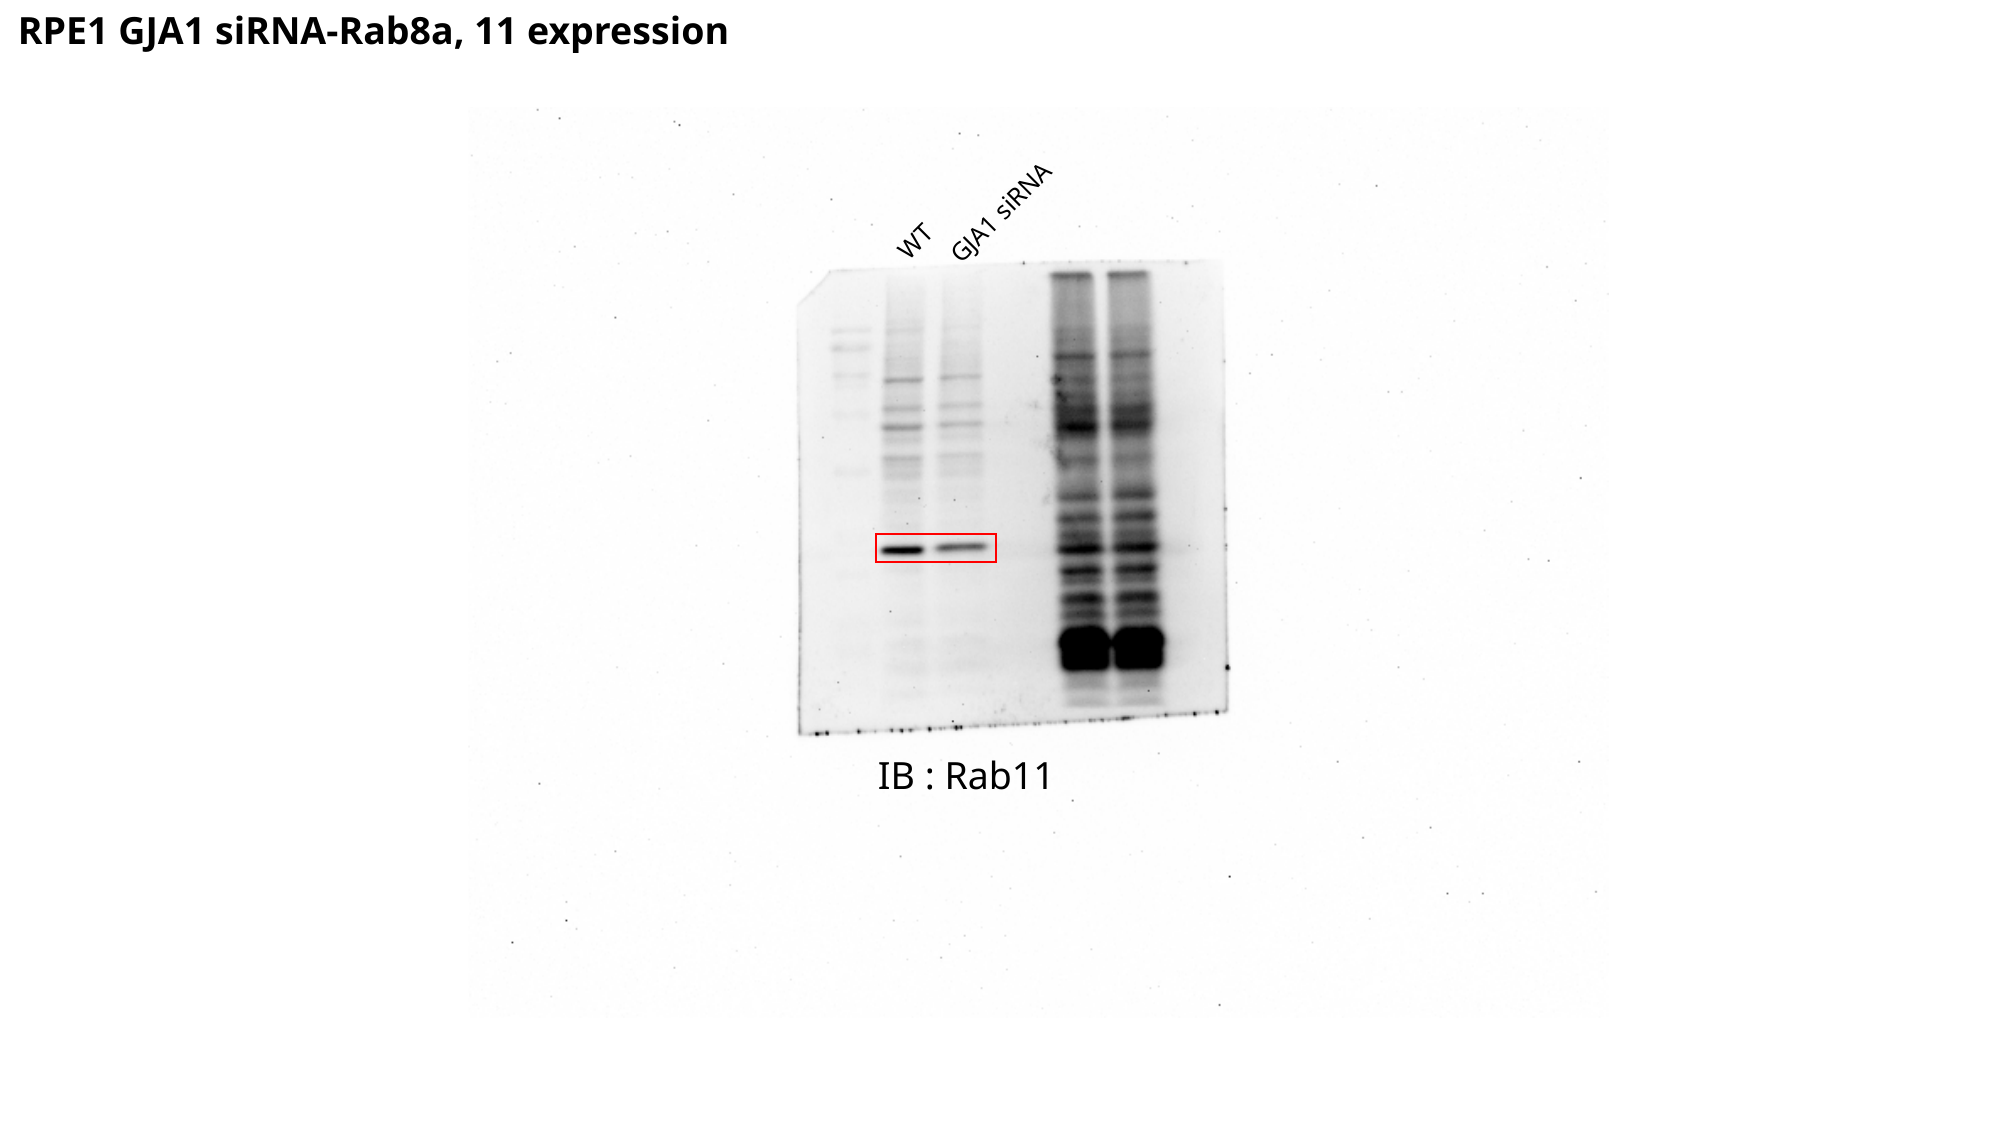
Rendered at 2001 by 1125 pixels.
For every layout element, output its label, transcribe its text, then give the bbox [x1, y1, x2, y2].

text_box RPE1 GJA1 siRNA-Rab8a, 11 expression [3, 0, 746, 60]
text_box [468, 106, 1609, 1018]
